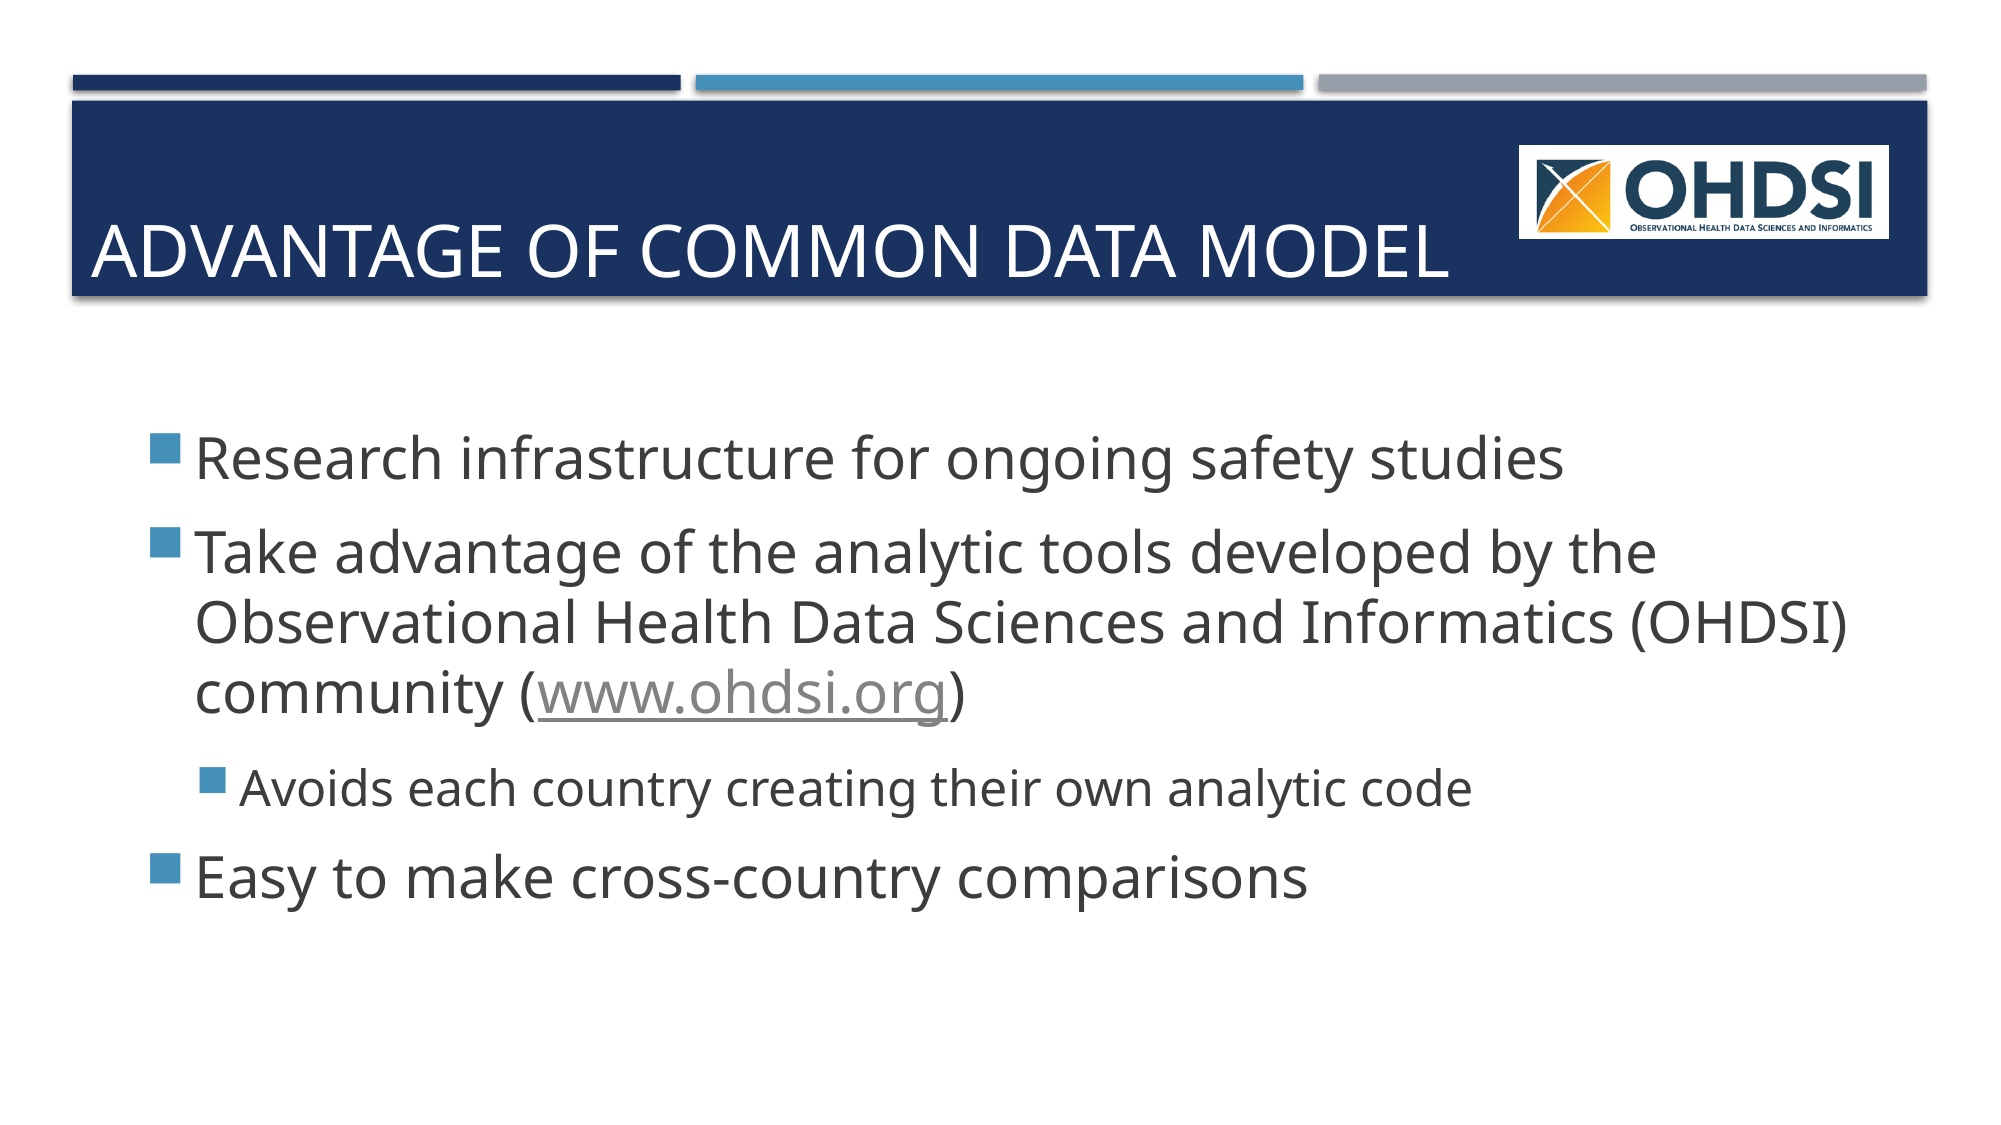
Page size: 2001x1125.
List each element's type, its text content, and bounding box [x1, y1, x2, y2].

list Research infrastructure for ongoing safety studies Take advantage of the analytic tools developed by the Observational Health Data Sciences and Informatics (OHDSI) community (www.ohdsi.org) Avoids each country creating their own analytic code Easy to make cross-country comparisons [76, 375, 1919, 1058]
title Advantage of Common Data Model [76, 112, 1491, 300]
picture [1518, 144, 1890, 240]
